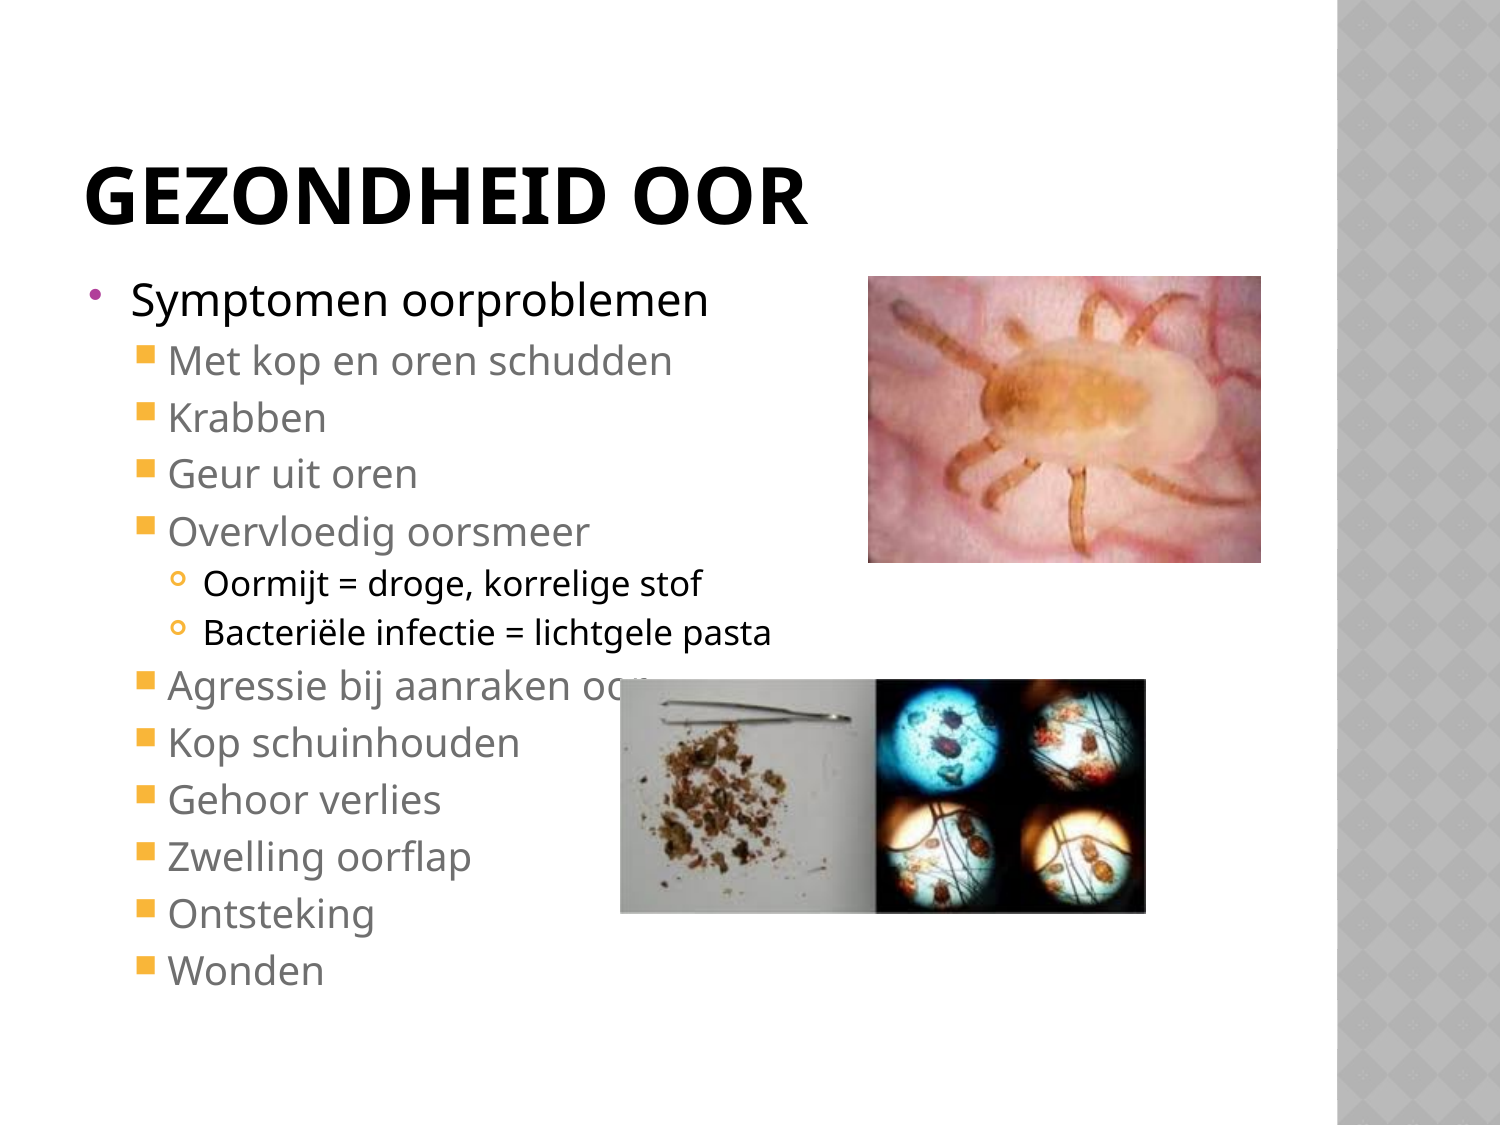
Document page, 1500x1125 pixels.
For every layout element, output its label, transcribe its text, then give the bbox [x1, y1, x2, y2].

list Symptomen oorproblemen Met kop en oren schudden Krabben Geur uit oren Overvloedig oorsmeer Oormijt = droge, korrelige stof Bacteriële infectie = lichtgele pasta Agressie bij aanraken oor Kop schuinhouden Gehoor verlies Zwelling oorflap Ontsteking Wonden [75, 264, 1263, 1059]
title Gezondheid oor [75, 52, 1263, 240]
picture [867, 276, 1261, 563]
picture [619, 679, 1146, 915]
